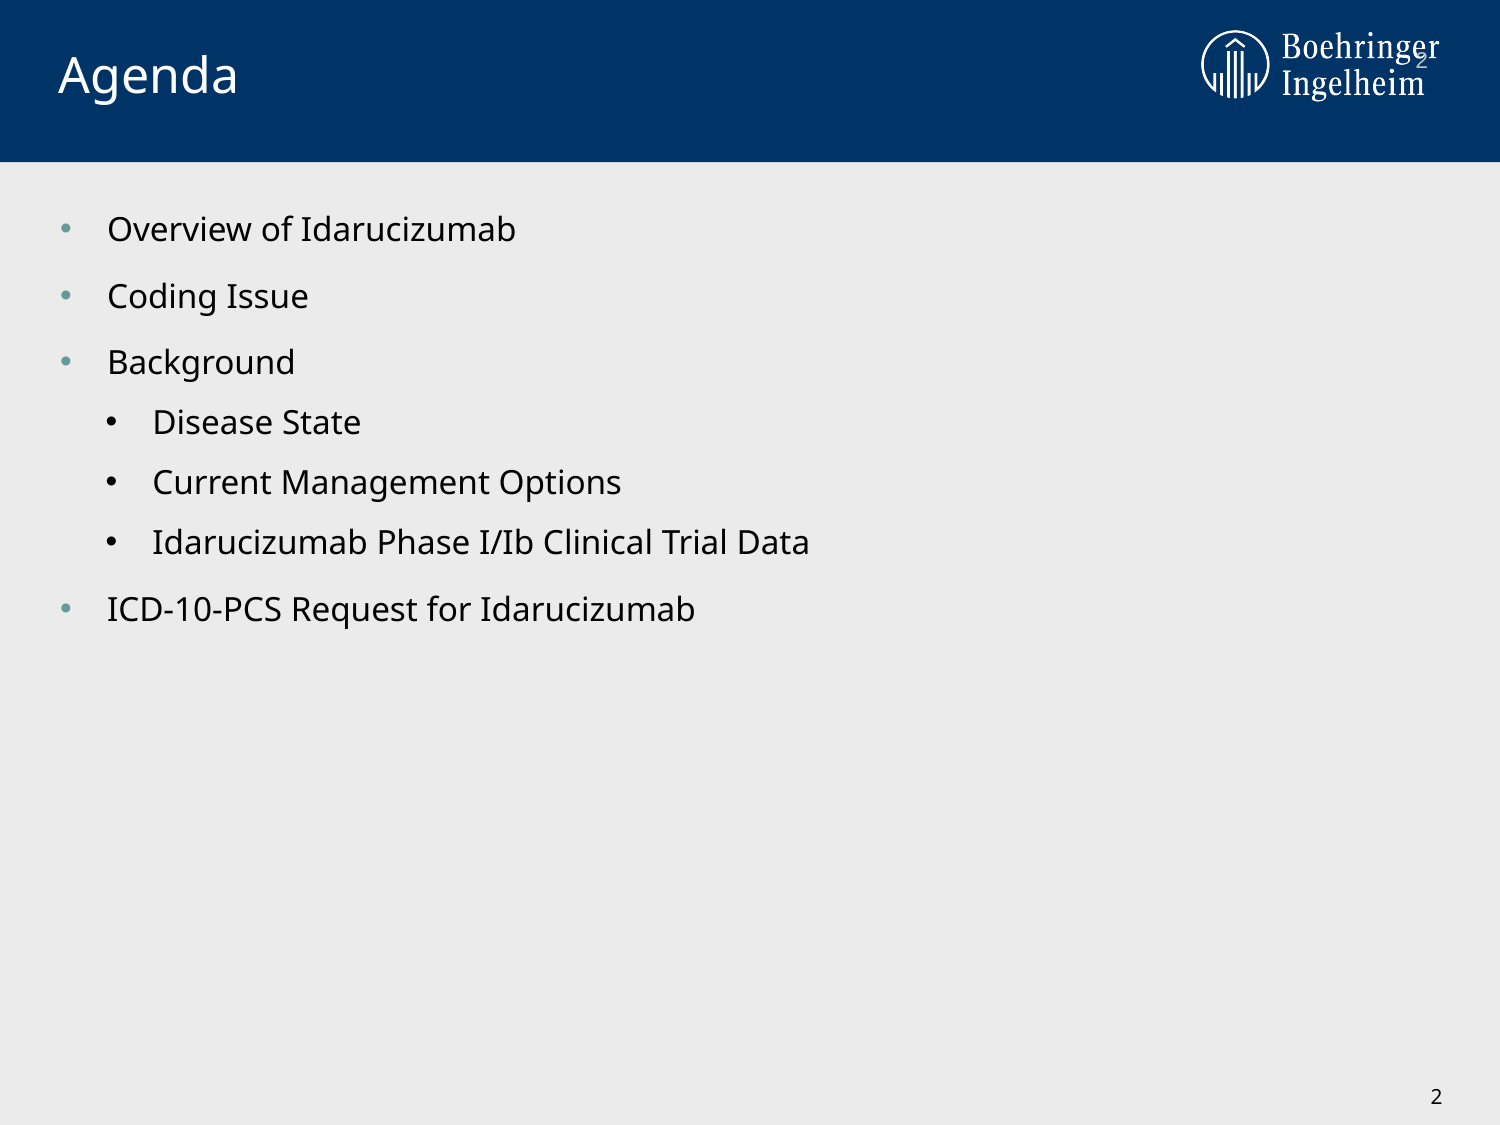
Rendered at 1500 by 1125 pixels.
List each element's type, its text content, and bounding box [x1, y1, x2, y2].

slide_number 2 [1294, 1082, 1443, 1113]
text_box 2 [1278, 38, 1443, 81]
picture [1200, 29, 1441, 103]
list Overview of Idarucizumab Coding Issue Background Disease State Current Management Options Idarucizumab Phase I/Ib Clinical Trial Data ICD-10-PCS Request for Idarucizumab [59, 207, 1462, 989]
title Agenda [58, 17, 1172, 129]
